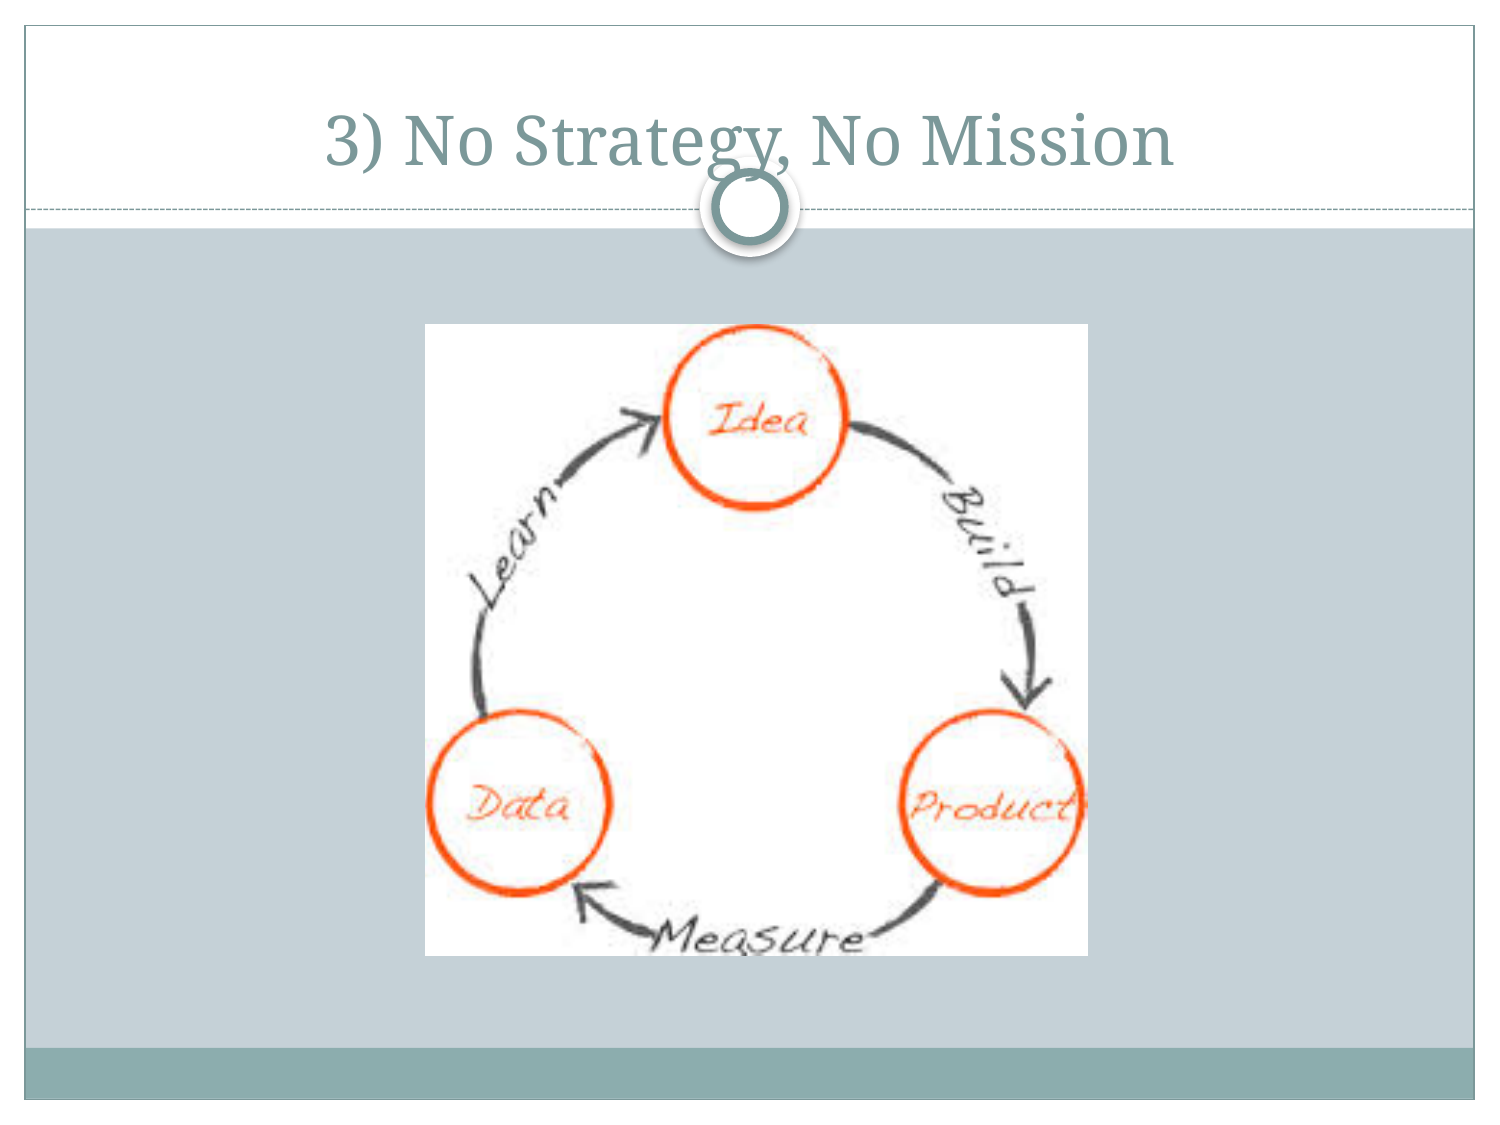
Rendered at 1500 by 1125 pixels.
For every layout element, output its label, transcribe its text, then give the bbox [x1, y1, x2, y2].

picture [424, 324, 1088, 956]
title 3) No Strategy, No Mission [50, 62, 1450, 187]
